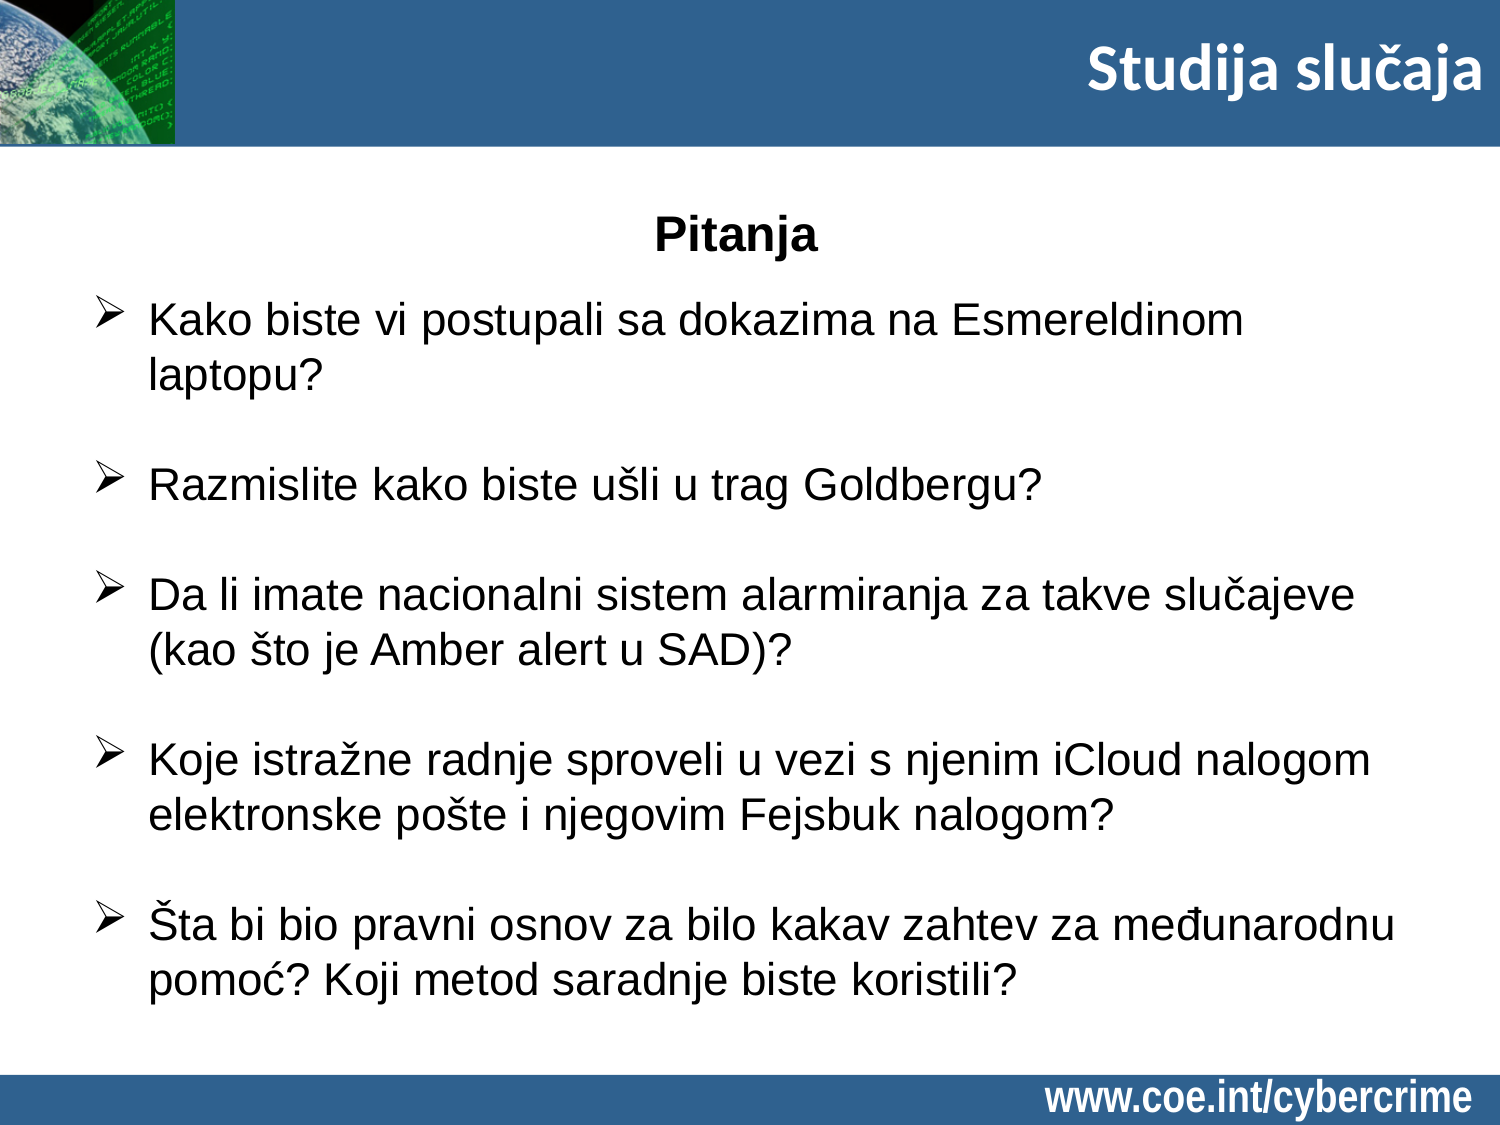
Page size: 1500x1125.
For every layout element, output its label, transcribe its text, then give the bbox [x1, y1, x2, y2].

picture [0, 0, 175, 144]
text_box www.coe.int/cybercrime [1030, 1059, 1500, 1125]
text_box Studija slučaja [177, 0, 1500, 149]
text_box Kako biste vi postupali sa dokazima na Esmereldinom laptopu? Razmislite kako biste ušli u trag Goldbergu? Da li imate nacionalni sistem alarmiranja za takve slučajeve (kao što je Amber alert u SAD)? Koje istražne radnje sproveli u vezi s njenim iCloud nalogom elektronske pošte i njegovim Fejsbuk nalogom? Šta bi bio pravni osnov za bilo kakav zahtev za međunarodnu pomoć? Koji metod saradnje biste koristili? [77, 282, 1423, 1013]
text_box Pitanja [147, 193, 1135, 269]
text_box [0, 1073, 1030, 1125]
